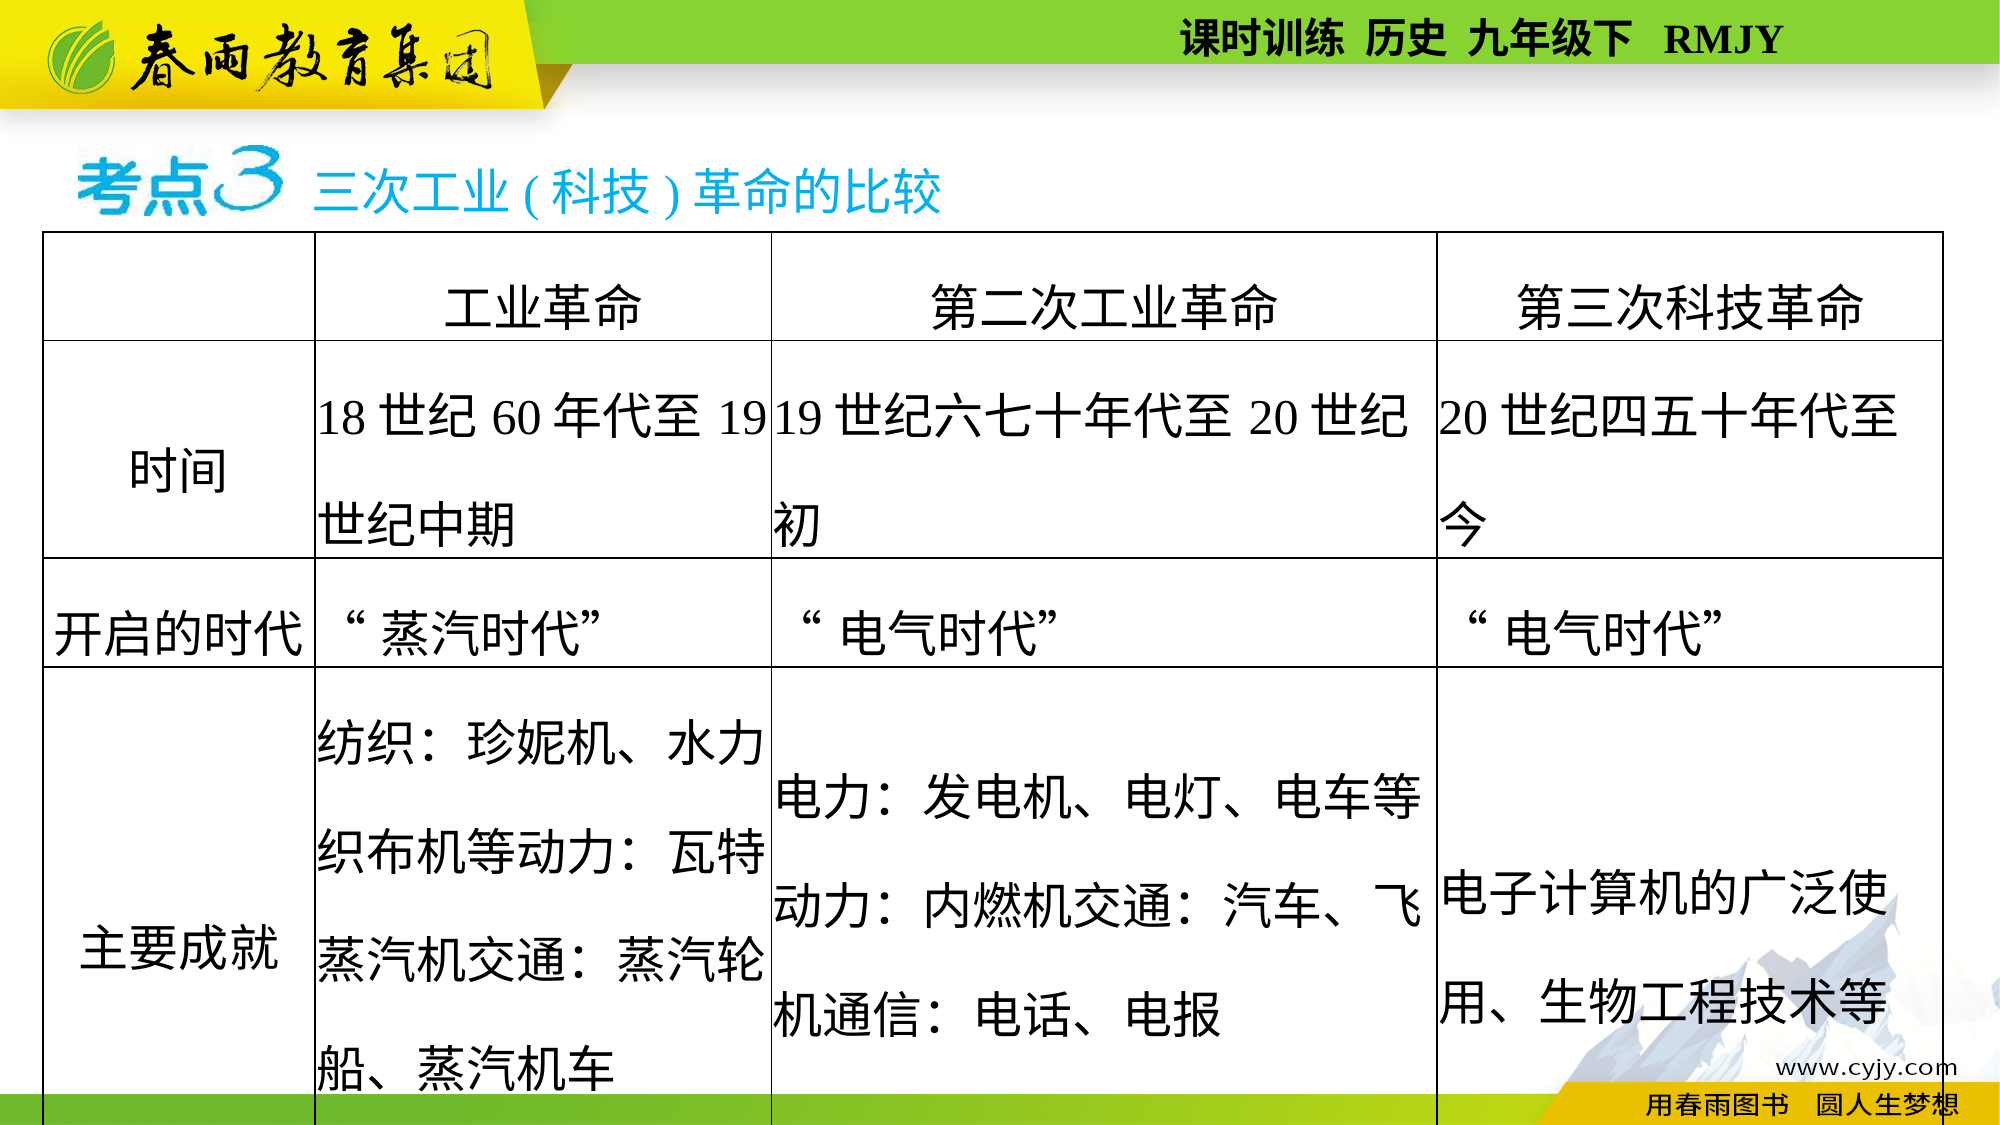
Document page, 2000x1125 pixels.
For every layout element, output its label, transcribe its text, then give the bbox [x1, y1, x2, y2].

list 三次工业(科技)革命的比较 [59, 122, 1944, 217]
table_cell 纺织：珍妮机、水力织布机等动力：瓦特蒸汽机交通：蒸汽轮船、蒸汽机车 [316, 668, 771, 1125]
table_cell 时间 [44, 341, 314, 557]
table_header 工业革命 [316, 233, 771, 340]
table_cell 主要成就 [44, 668, 314, 1125]
table_cell “电气时代” [1438, 559, 1942, 666]
table_header [44, 233, 314, 340]
table_cell 20世纪四五十年代至今 [1438, 341, 1942, 557]
table_header 第二次工业革命 [772, 233, 1436, 340]
table_cell 电力：发电机、电灯、电车等动力：内燃机交通：汽车、飞机通信：电话、电报 [772, 668, 1436, 1125]
table_cell 电子计算机的广泛使用、生物工程技术等 [1438, 668, 1942, 1125]
table_cell “蒸汽时代” [316, 559, 771, 666]
picture [0, 0, 2000, 1125]
table_cell 18世纪60年代至19世纪中期 [316, 341, 771, 557]
table_header 第三次科技革命 [1438, 233, 1942, 340]
table_cell 19世纪六七十年代至20世纪初 [772, 341, 1436, 557]
table_cell “电气时代” [772, 559, 1436, 666]
table_cell 开启的时代 [44, 559, 314, 666]
